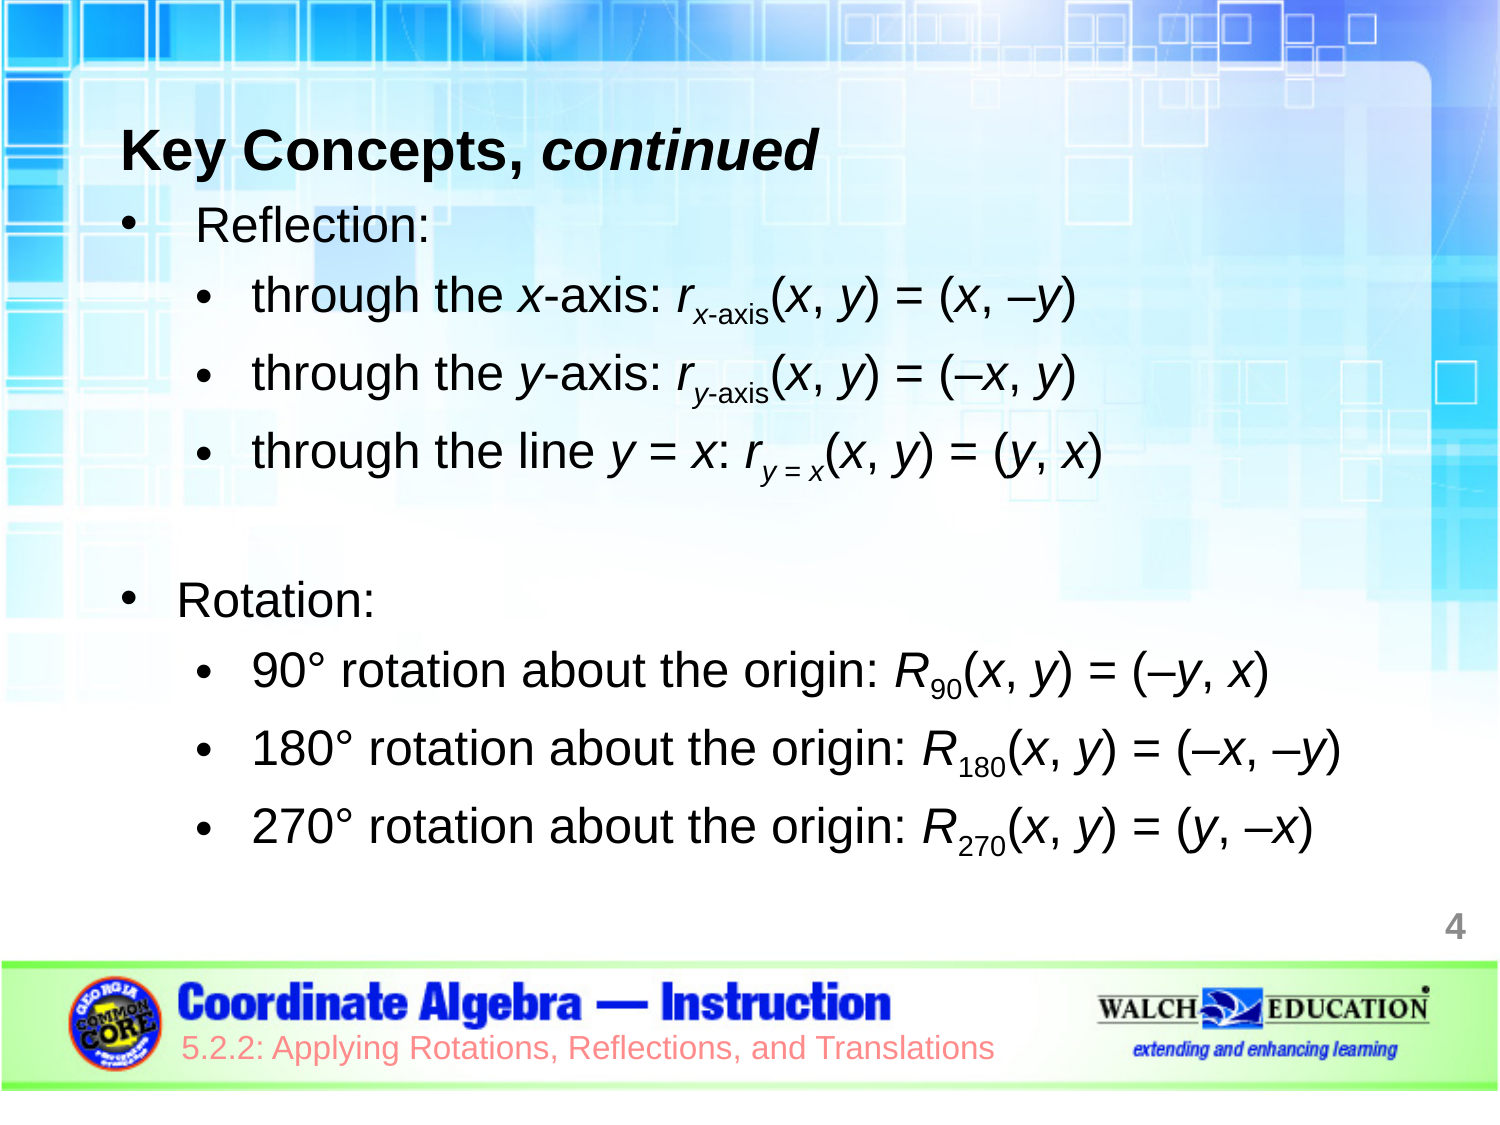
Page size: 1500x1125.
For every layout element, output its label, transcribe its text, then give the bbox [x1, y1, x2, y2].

subtitle Key Concepts, continued Reflection: through the x-axis: rx-axis(x, y) = (x, –y) through the y-axis: ry-axis(x, y) = (–x, y) through the line y = x: ry = x(x, y) = (y, x) Rotation: 90° rotation about the origin: R90(x, y) = (–y, x) 180° rotation about the origin: R180(x, y) = (–x, –y) 270° rotation about the origin: R270(x, y) = (y, –x) [105, 105, 1394, 925]
footer 5.2.2: Applying Rotations, Reflections, and Translations [166, 1024, 1080, 1069]
picture [1, 0, 1500, 1091]
slide_number 4 [1361, 901, 1481, 949]
